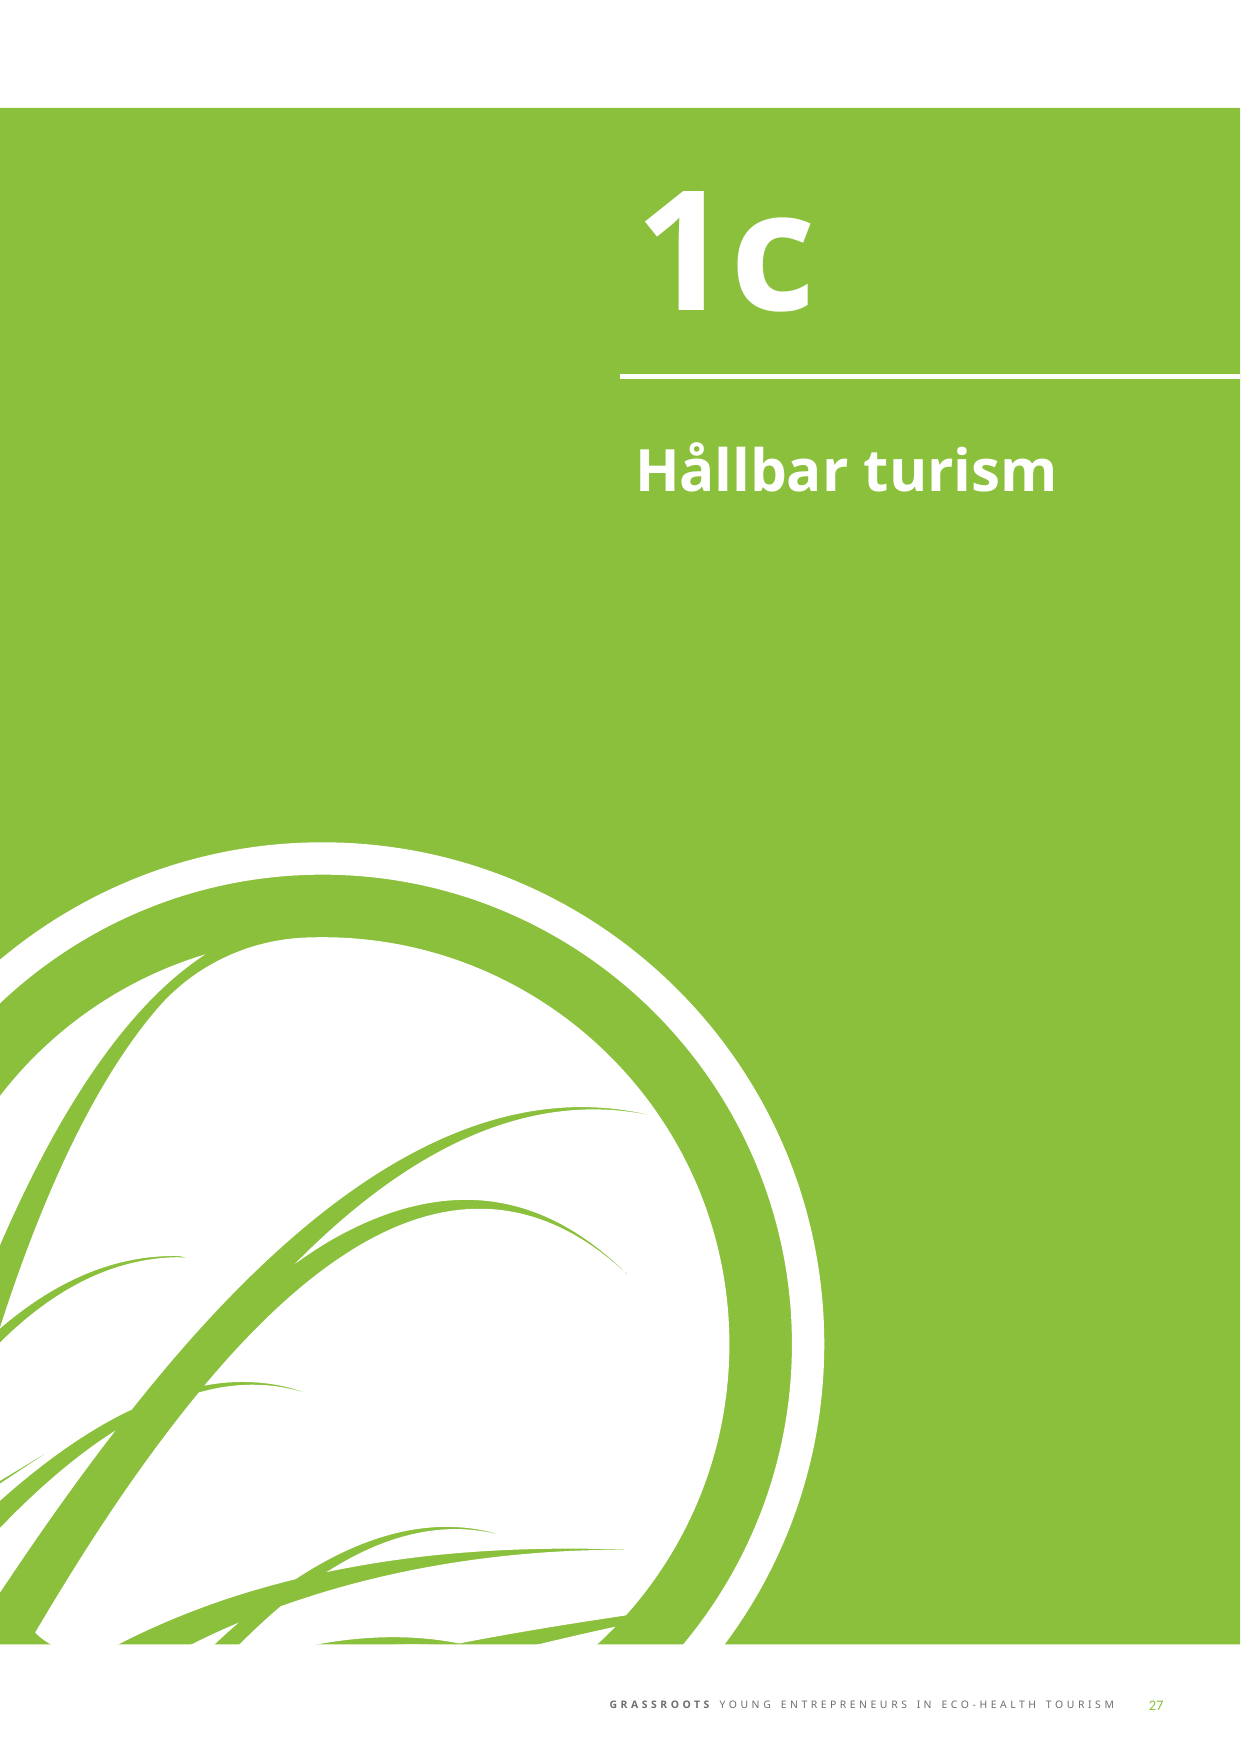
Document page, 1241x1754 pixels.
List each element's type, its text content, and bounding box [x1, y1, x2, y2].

list 1c [620, 136, 941, 425]
slide_number 27 [1125, 1666, 1187, 1743]
list Hållbar turism [620, 425, 1241, 754]
